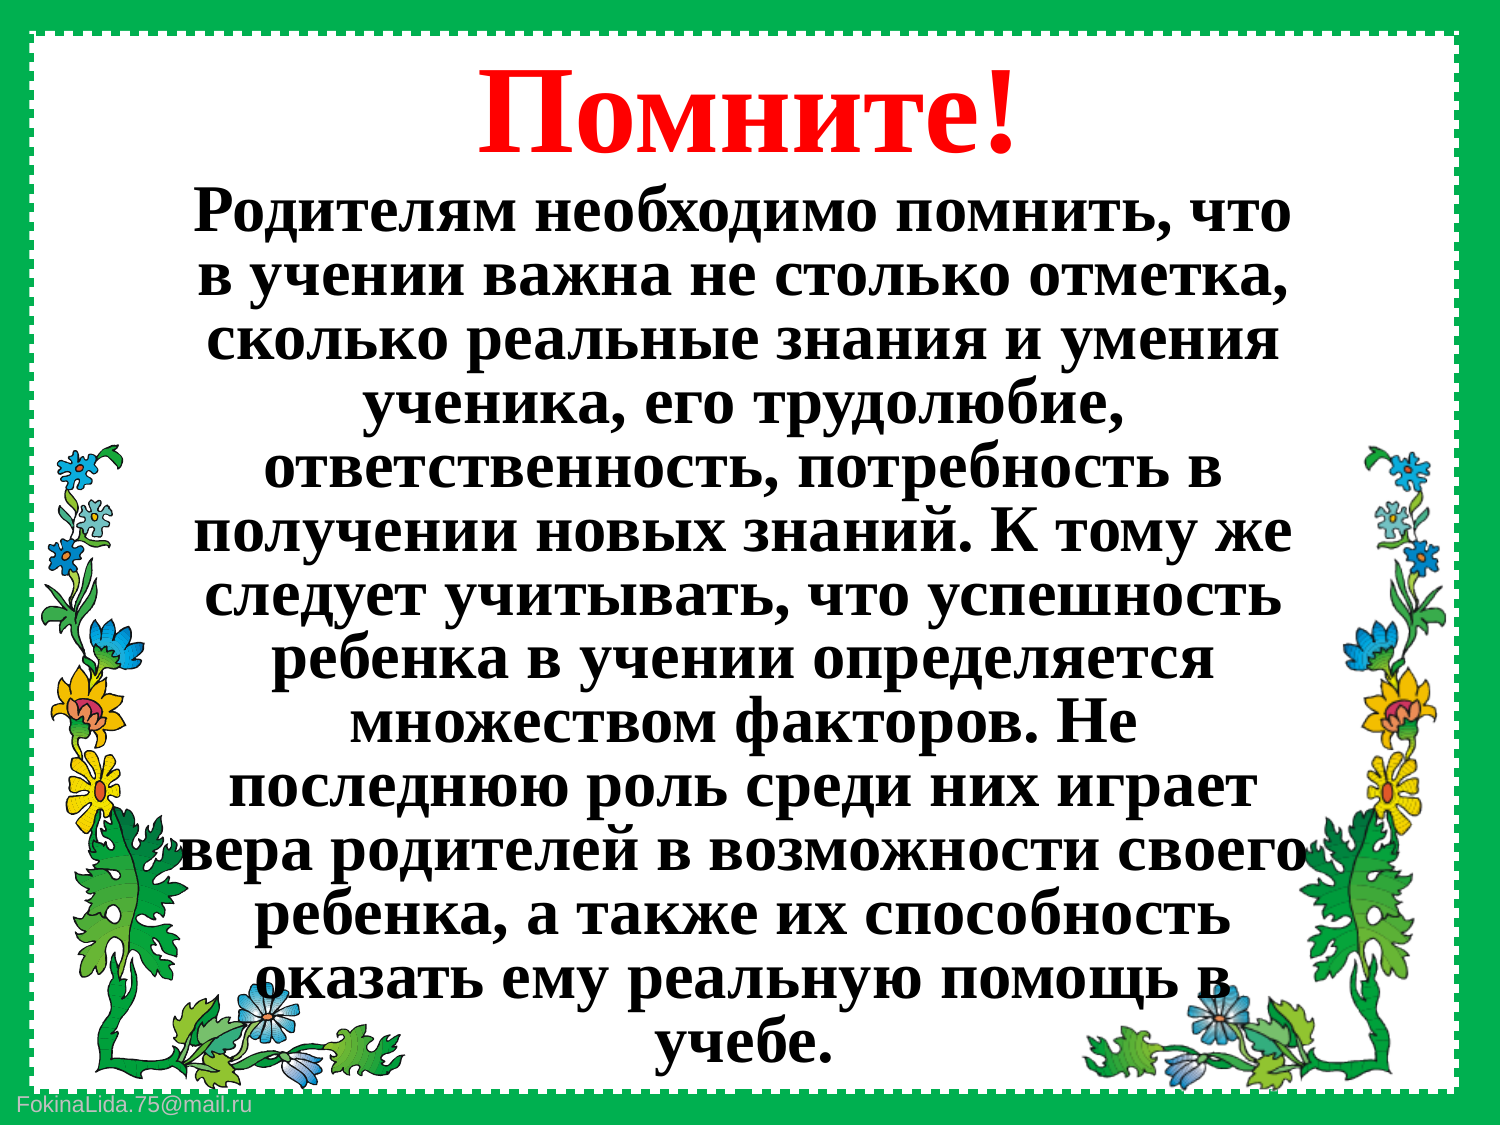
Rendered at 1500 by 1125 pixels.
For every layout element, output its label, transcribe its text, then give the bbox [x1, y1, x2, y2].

title Помните! [75, 45, 1425, 161]
picture [1329, 444, 1448, 1093]
list Родителям необходимо помнить, что в учении важна не столько отметка, сколько реальные знания и умения ученика, его трудолюбие, ответственность, потребность в получении новых знаний. К тому же следует учитывать, что успешность ребенка в учении определяется множеством факторов. Не последнюю роль среди них играет вера родителей в возможности своего ребенка, а также их способность оказать ему реальную помощь в учебе. [159, 172, 1329, 1094]
